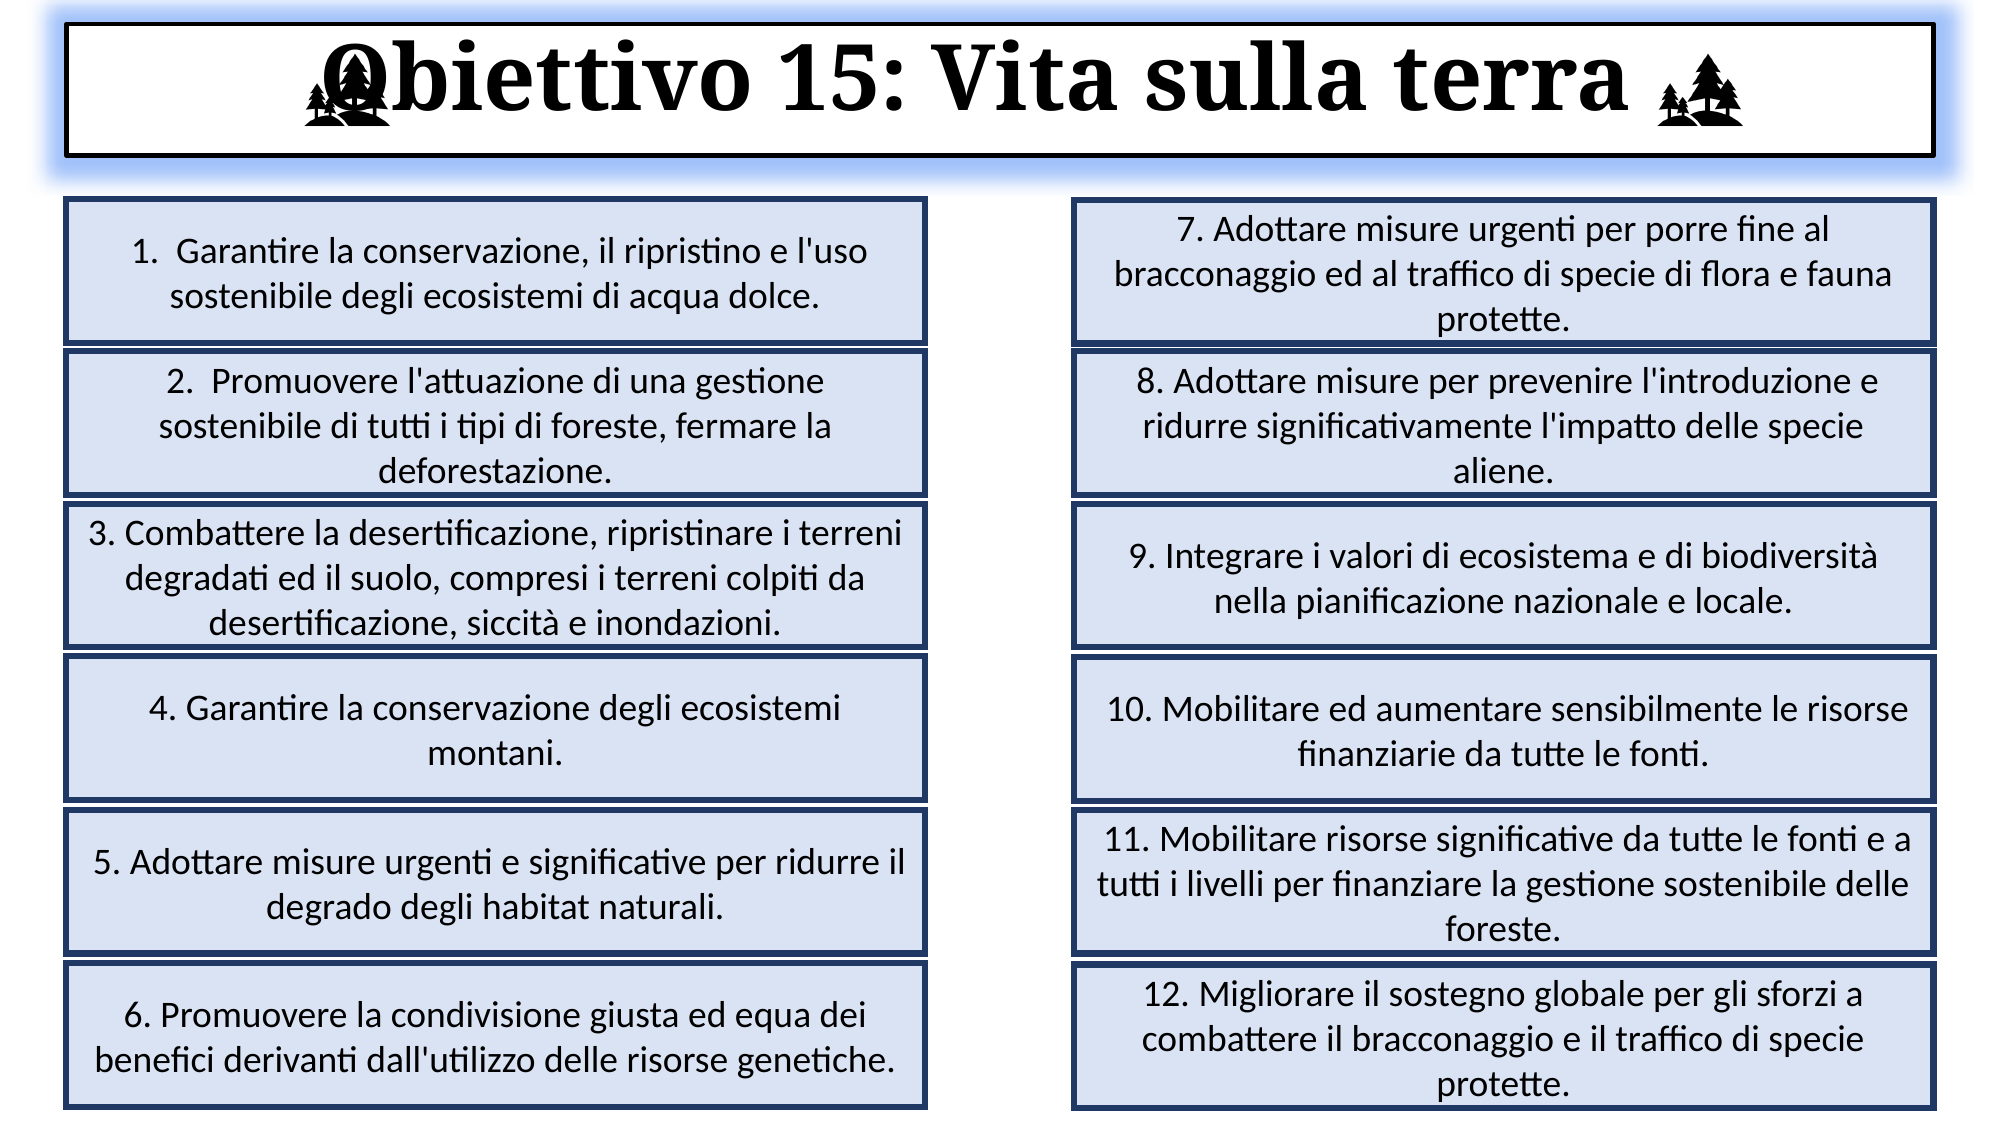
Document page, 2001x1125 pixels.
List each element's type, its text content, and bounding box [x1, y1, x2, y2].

text_box 8. Adottare misure per prevenire l'introduzione e ridurre significativamente l'impatto delle specie aliene. [1073, 350, 1934, 496]
text_box 11. Mobilitare risorse significative da tutte le fonti e a tutti i livelli per finanziare la gestione sostenibile delle foreste. [1073, 809, 1934, 954]
text_box 4. Garantire la conservazione degli ecosistemi montani. [65, 655, 926, 801]
text_box 6. Promuovere la condivisione giusta ed equa dei benefici derivanti dall'utilizzo delle risorse genetiche. [65, 962, 926, 1108]
text_box 9. Integrare i valori di ecosistema e di biodiversità nella pianificazione nazionale e locale. [1073, 503, 1934, 648]
text_box 2. Promuovere l'attuazione di una gestione sostenibile di tutti i tipi di foreste, fermare la deforestazione. [65, 350, 926, 496]
text_box 3. Combattere la desertificazione, ripristinare i terreni degradati ed il suolo, compresi i terreni colpiti da desertificazione, siccità e inondazioni. [65, 503, 926, 648]
picture [299, 42, 394, 137]
text_box 7. Adottare misure urgenti per porre fine al bracconaggio ed al traffico di specie di flora e fauna protette. [1073, 199, 1934, 344]
picture [1652, 42, 1747, 137]
text_box 1. Garantire la conservazione, il ripristino e l'uso sostenibile degli ecosistemi di acqua dolce. [65, 198, 926, 344]
text_box 12. Migliorare il sostegno globale per gli sforzi a combattere il bracconaggio e il traffico di specie protette. [1073, 964, 1934, 1109]
text_box 10. Mobilitare ed aumentare sensibilmente le risorse finanziarie da tutte le fonti. [1073, 656, 1934, 802]
text_box 5. Adottare misure urgenti e significative per ridurre il degrado degli habitat naturali. [65, 809, 926, 954]
text_box Obiettivo 15: Vita sulla terra [66, 24, 1934, 156]
